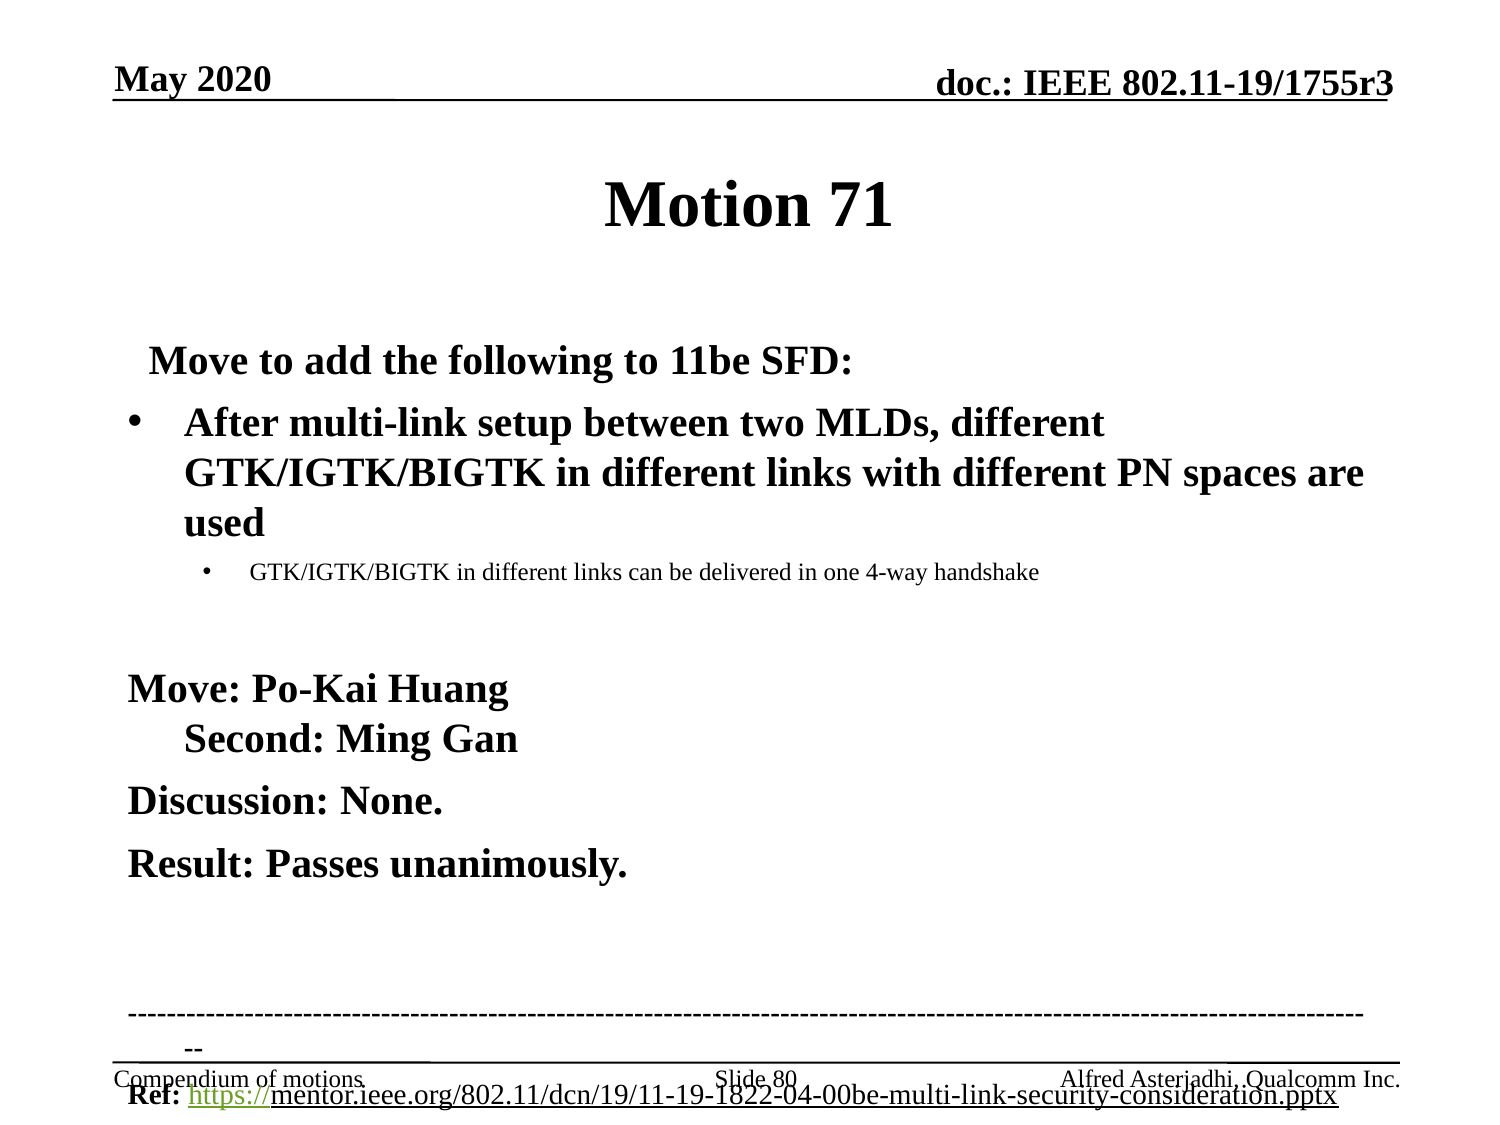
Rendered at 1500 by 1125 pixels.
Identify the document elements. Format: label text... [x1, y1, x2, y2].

slide_number Slide 80 [712, 1061, 800, 1123]
list Move to add the following to 11be SFD: After multi-link setup between two MLDs, different GTK/IGTK/BIGTK in different links with different PN spaces are used GTK/IGTK/BIGTK in different links can be delivered in one 4-way handshake Move: Po-Kai Huang Second: Ming Gan Discussion: None. Result: Passes unanimously. --------------------------------------------------------------------------------------------------------------------------------- Ref: https://mentor.ieee.org/802.11/dcn/19/11-19-1822-04-00be-multi-link-security-consideration.pptx [112, 324, 1388, 1063]
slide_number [114, 54, 423, 100]
footer Alfred Asterjadhi, Qualcomm Inc. [878, 1061, 1402, 1093]
title Motion 71 [112, 112, 1388, 288]
